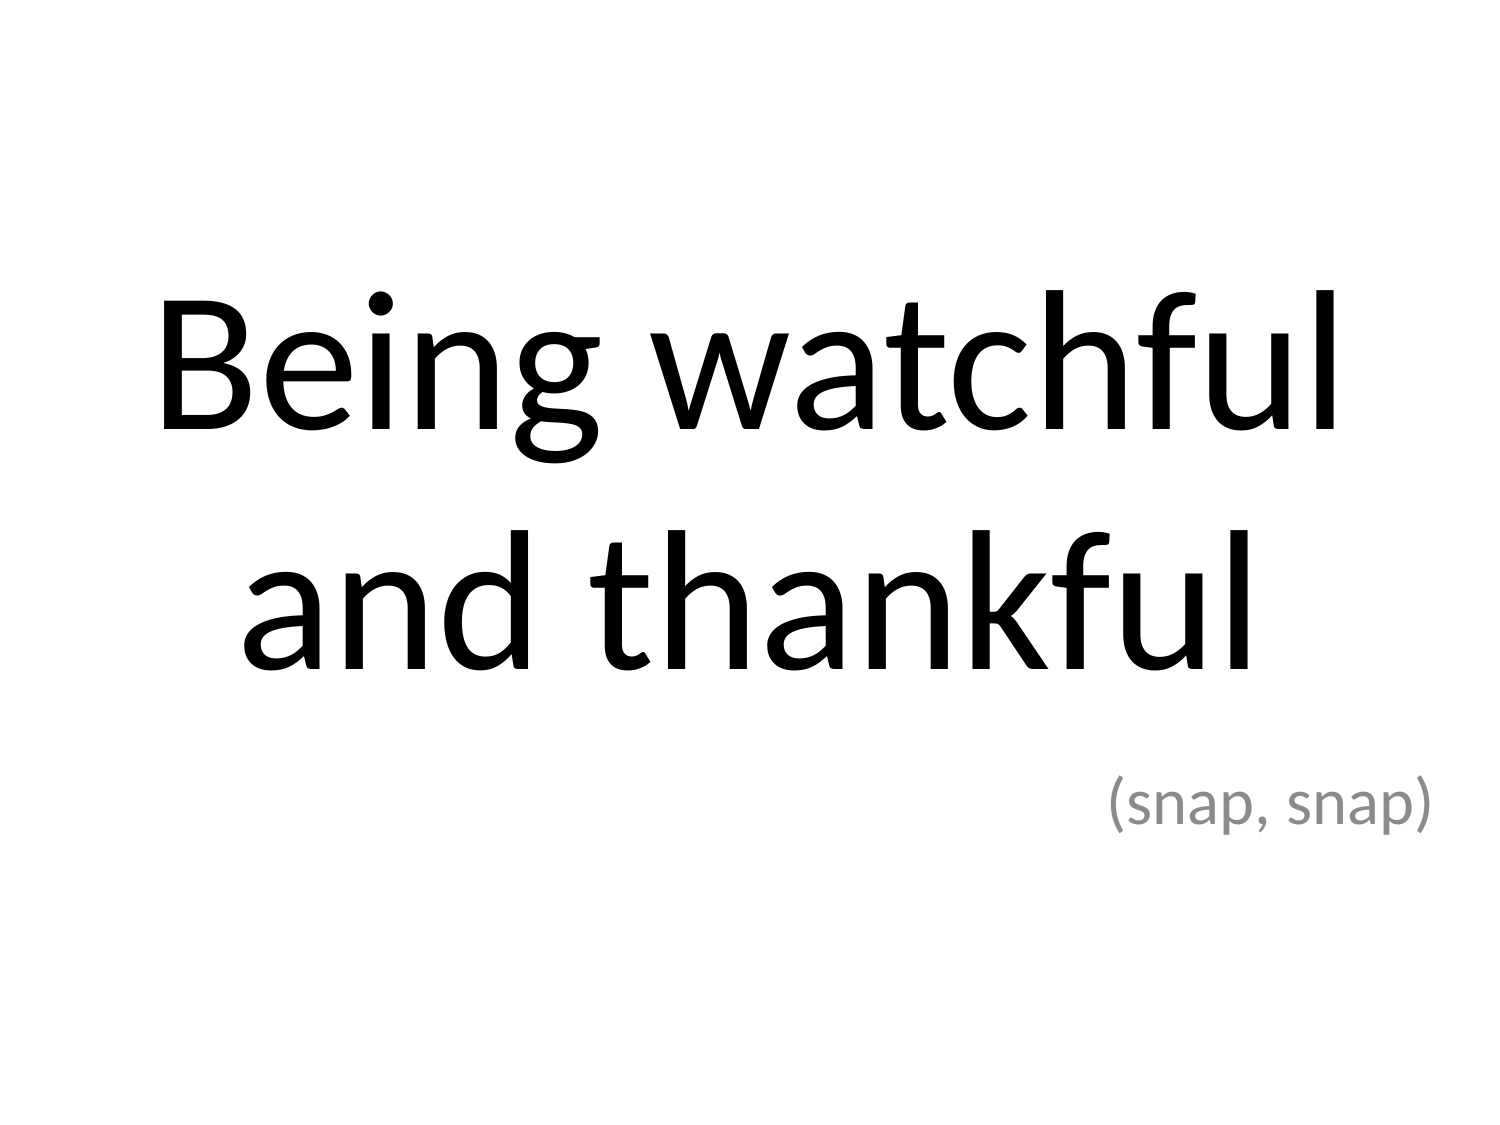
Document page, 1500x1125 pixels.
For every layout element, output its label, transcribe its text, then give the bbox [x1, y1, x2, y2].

subtitle (snap, snap) [399, 750, 1450, 863]
title Being watchful and thankful [112, 349, 1388, 591]
